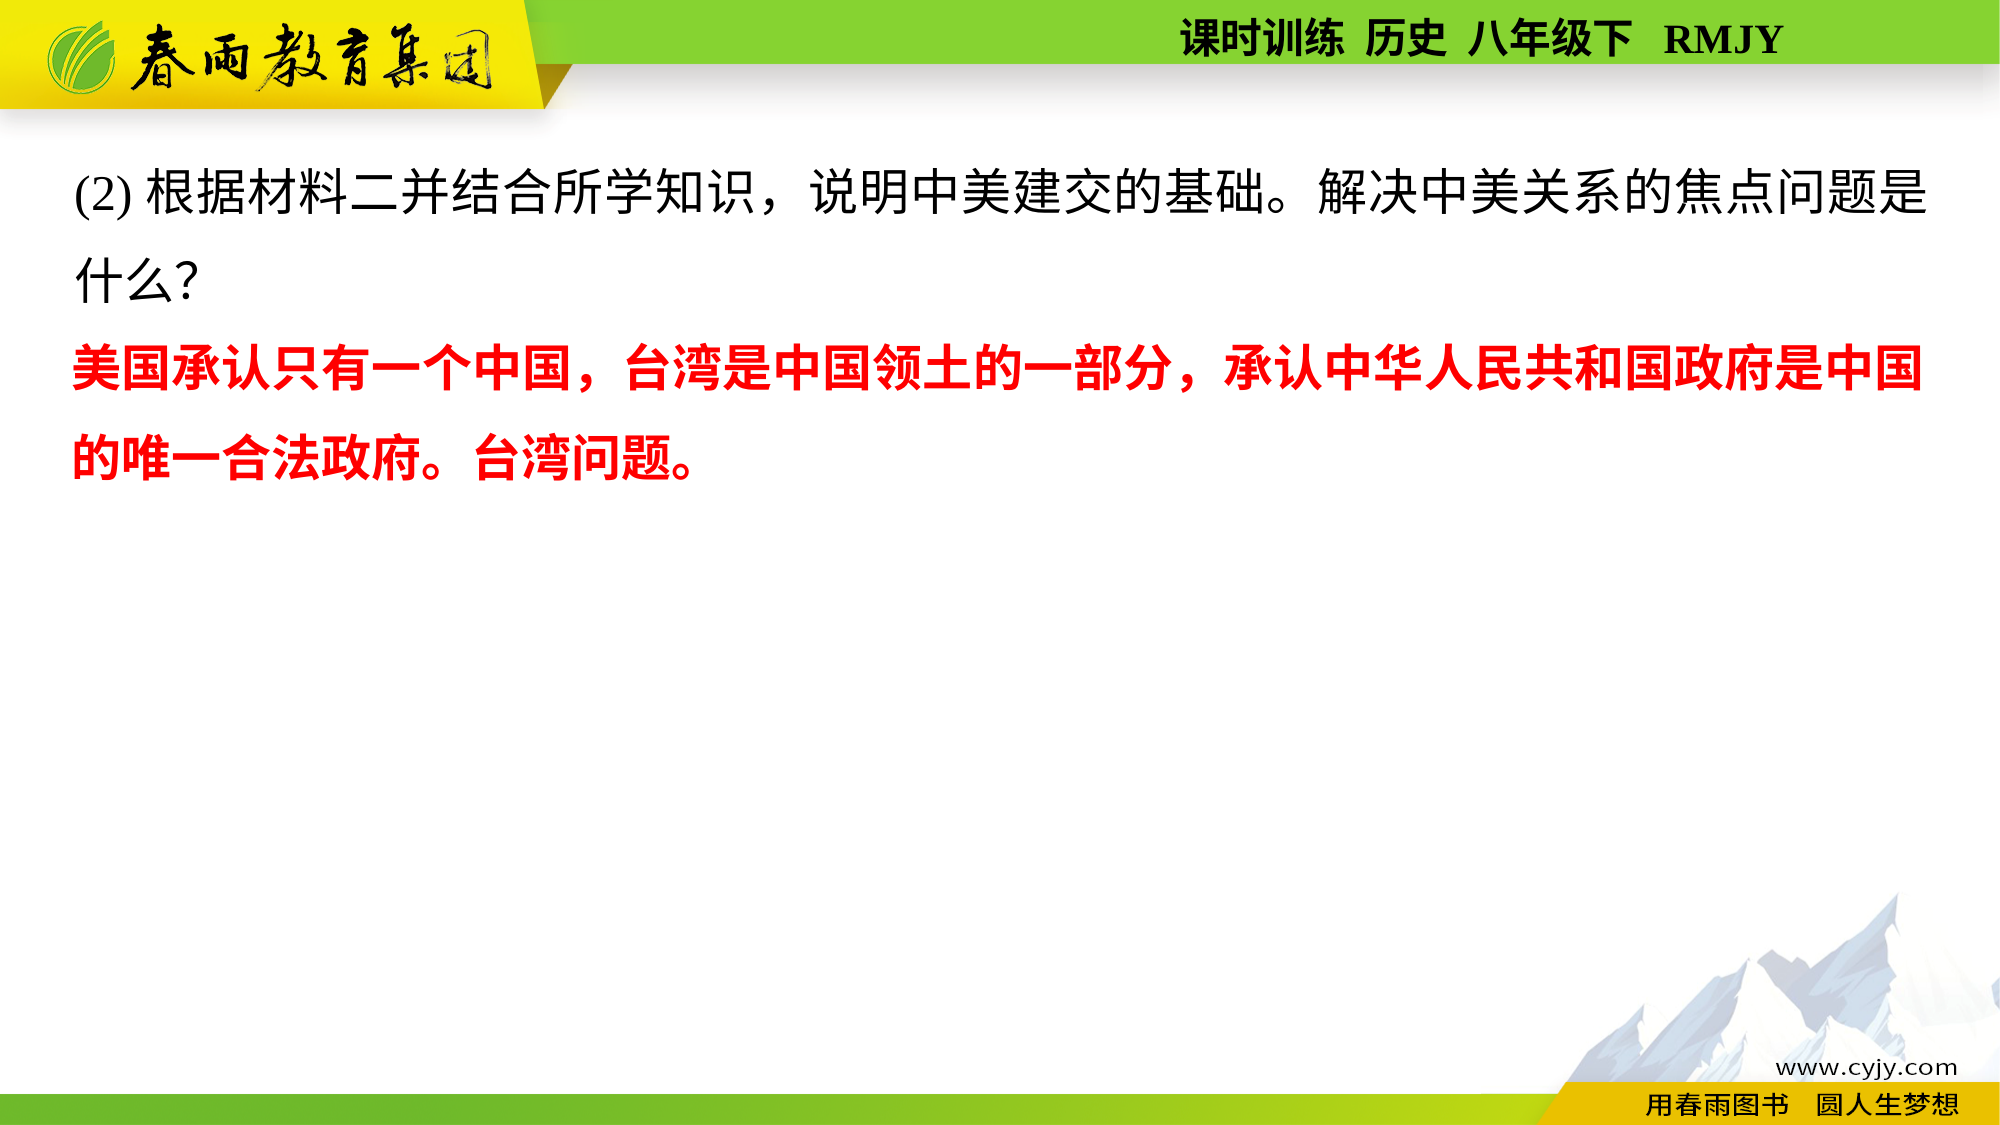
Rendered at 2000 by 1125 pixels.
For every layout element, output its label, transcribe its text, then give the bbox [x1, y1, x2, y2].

picture [0, 0, 2000, 1125]
list (2)根据材料二并结合所学知识，说明中美建交的基础。解决中美关系的焦点问题是什么？ [59, 122, 1944, 308]
text_box 美国承认只有一个中国，台湾是中国领土的一部分，承认中华人民共和国政府是中国的唯一合法政府。台湾问题。 [56, 298, 1941, 494]
